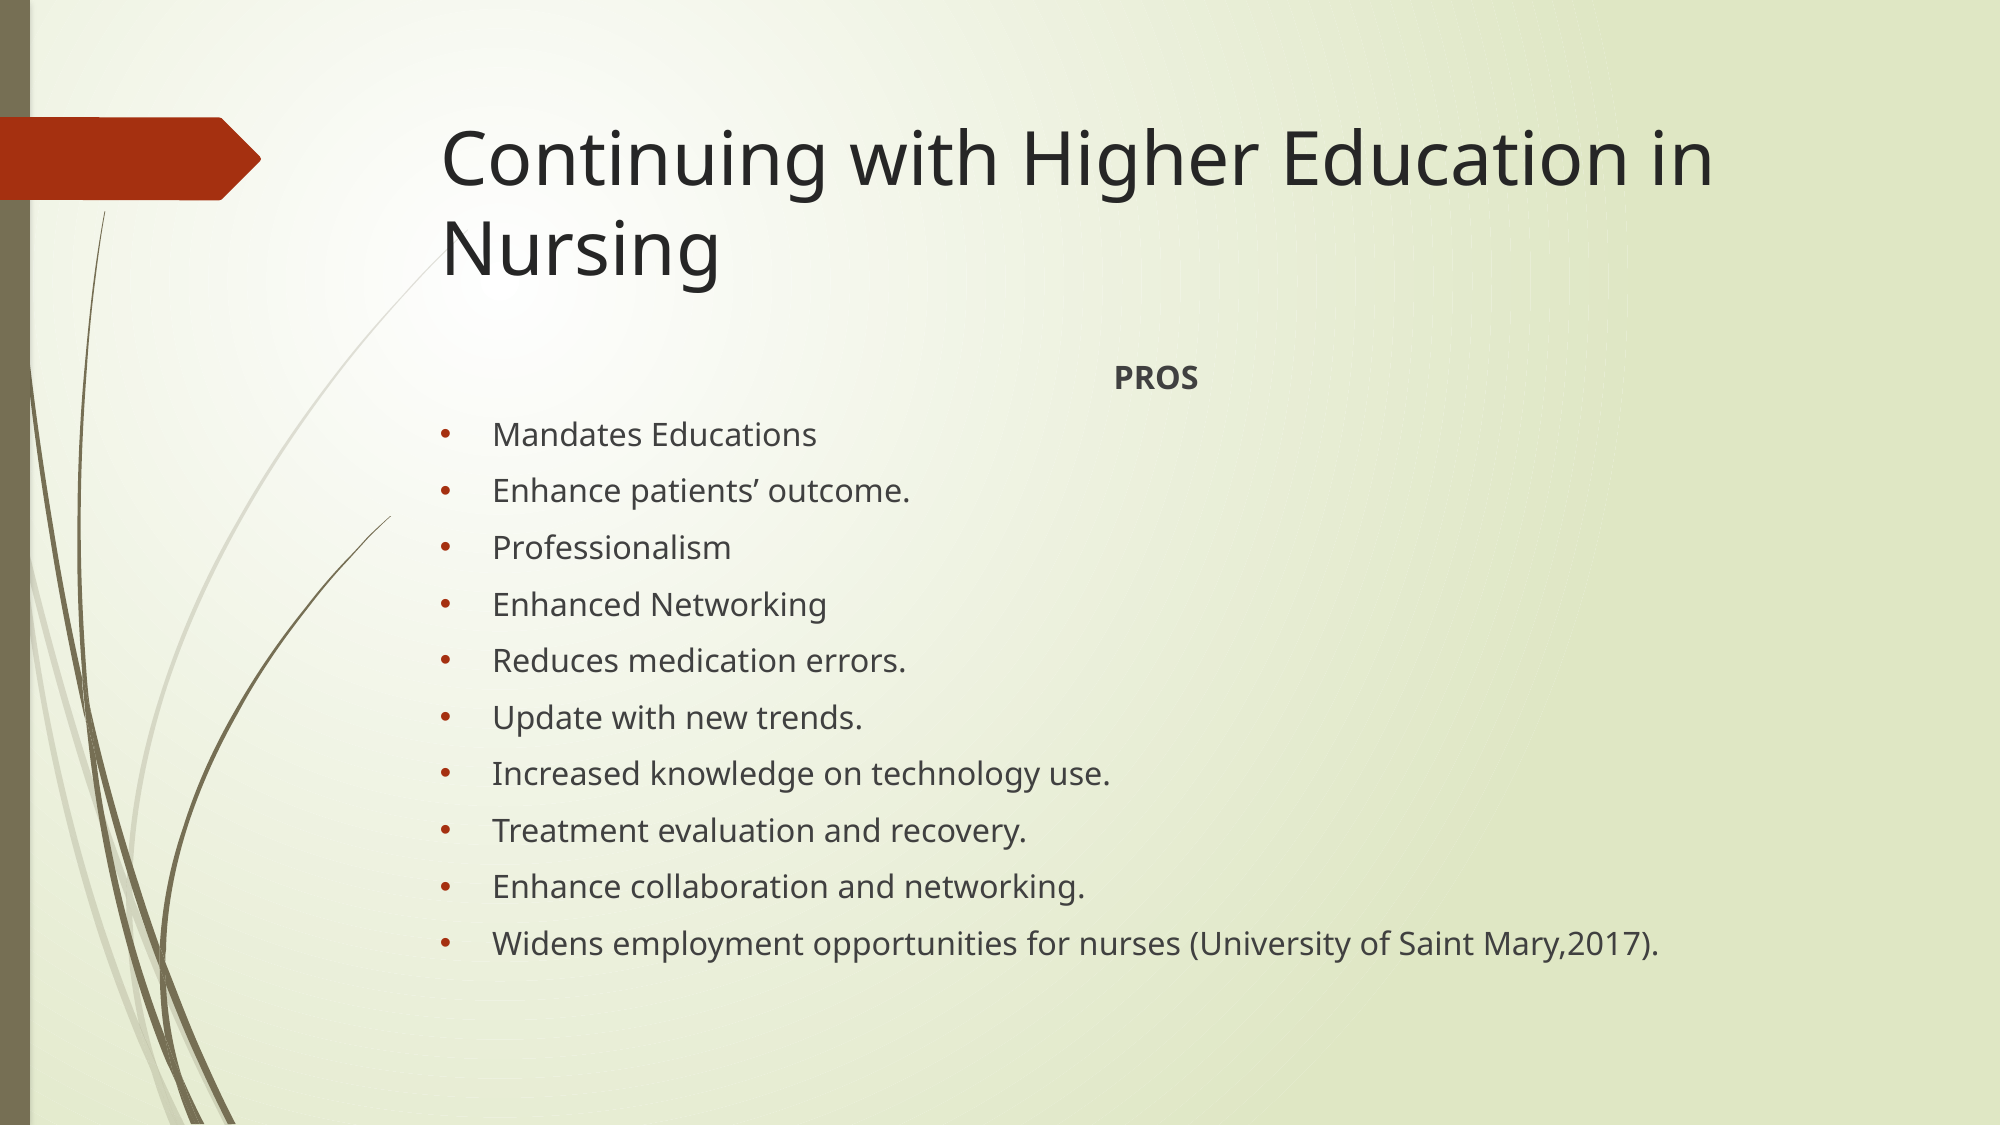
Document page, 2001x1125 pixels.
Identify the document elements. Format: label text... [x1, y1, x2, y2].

title Continuing with Higher Education in Nursing [425, 102, 1888, 313]
list PROS Mandates Educations Enhance patients’ outcome. Professionalism Enhanced Networking Reduces medication errors. Update with new trends. Increased knowledge on technology use. Treatment evaluation and recovery. Enhance collaboration and networking. Widens employment opportunities for nurses (University of Saint Mary,2017). [424, 350, 1888, 970]
